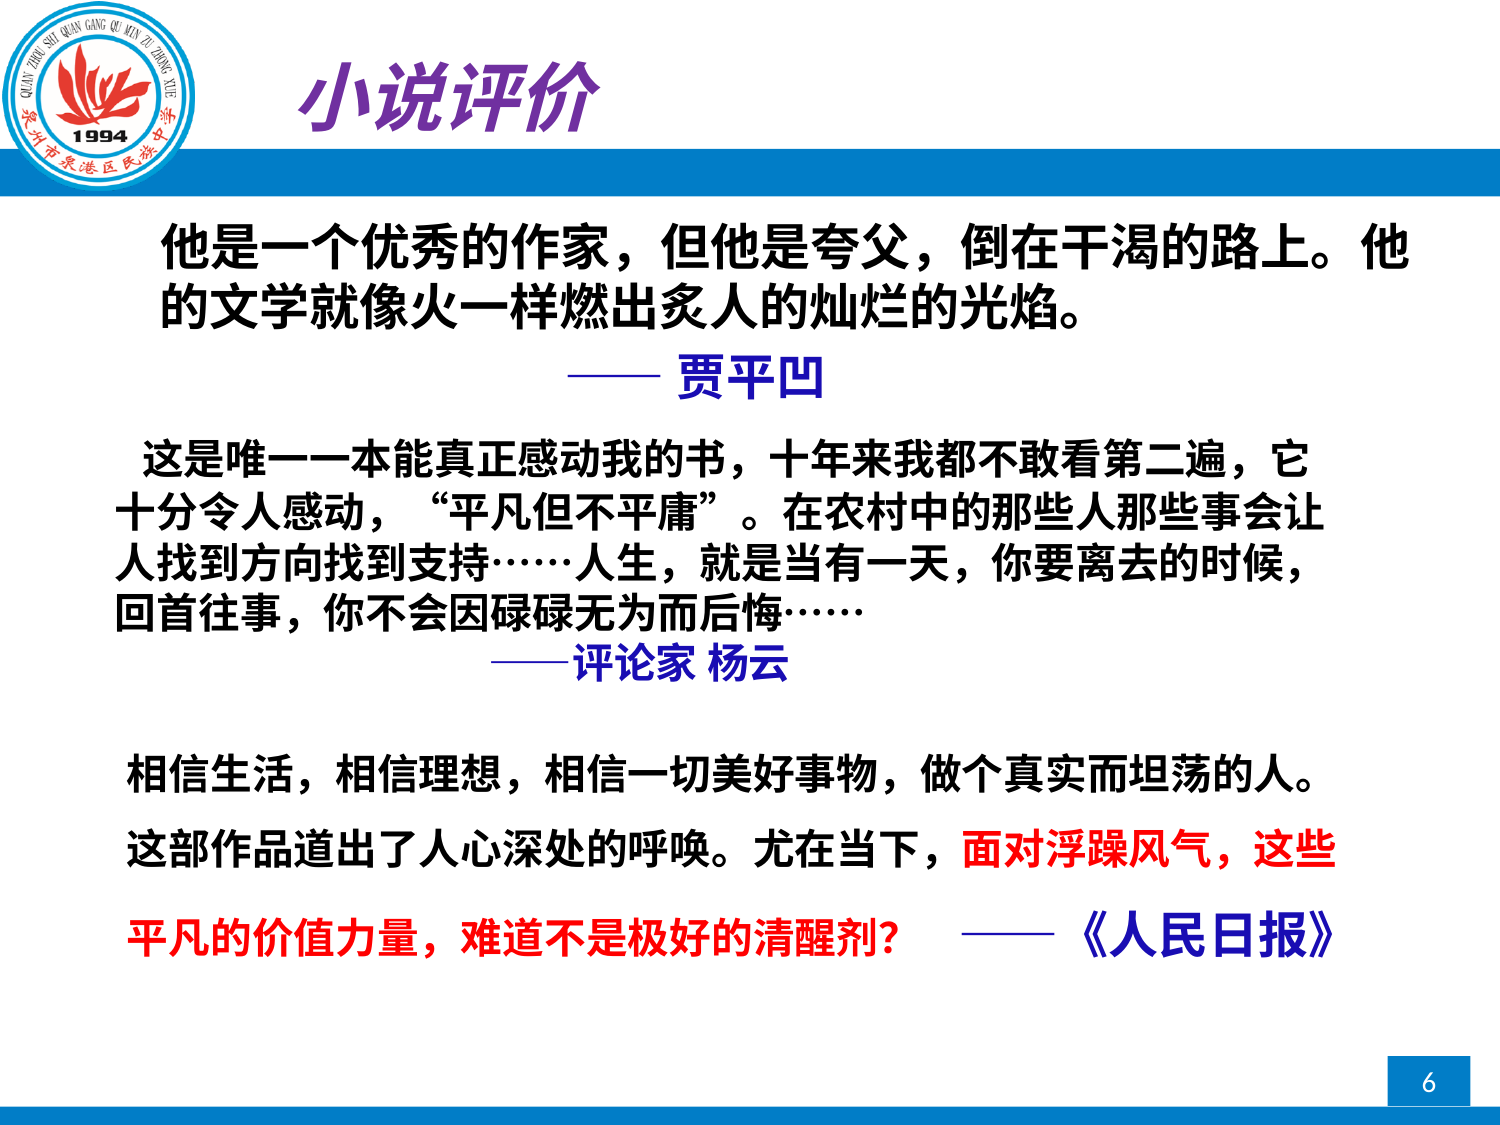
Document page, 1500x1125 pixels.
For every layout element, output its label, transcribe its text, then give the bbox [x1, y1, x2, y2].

picture [110, 1, 195, 79]
list 他是一个优秀的作家，但他是夸父，倒在干渴的路上。他的文学就像火一样燃出炙人的灿烂的光焰。 ——贾平凹 [88, 207, 1427, 421]
picture [120, 114, 195, 191]
picture [9, 6, 189, 186]
picture [2, 1, 88, 86]
text_box 小说评价 [277, 42, 750, 148]
text_box 这是唯一一本能真正感动我的书，十年来我都不敢看第二遍，它十分令人感动，“平凡但不平庸”。在农村中的那些人那些事会让人找到方向找到支持……人生，就是当有一天，你要离去的时候，回首往事，你不会因碌碌无为而后悔…… ——评论家 杨云 [100, 408, 1341, 739]
text_box 相信生活，相信理想，相信一切美好事物，做个真实而坦荡的人。这部作品道出了人心深处的呼唤。尤在当下，面对浮躁风气，这些平凡的价值力量，难道不是极好的清醒剂？ ——《人民日报》 [112, 715, 1376, 971]
picture [2, 107, 78, 191]
